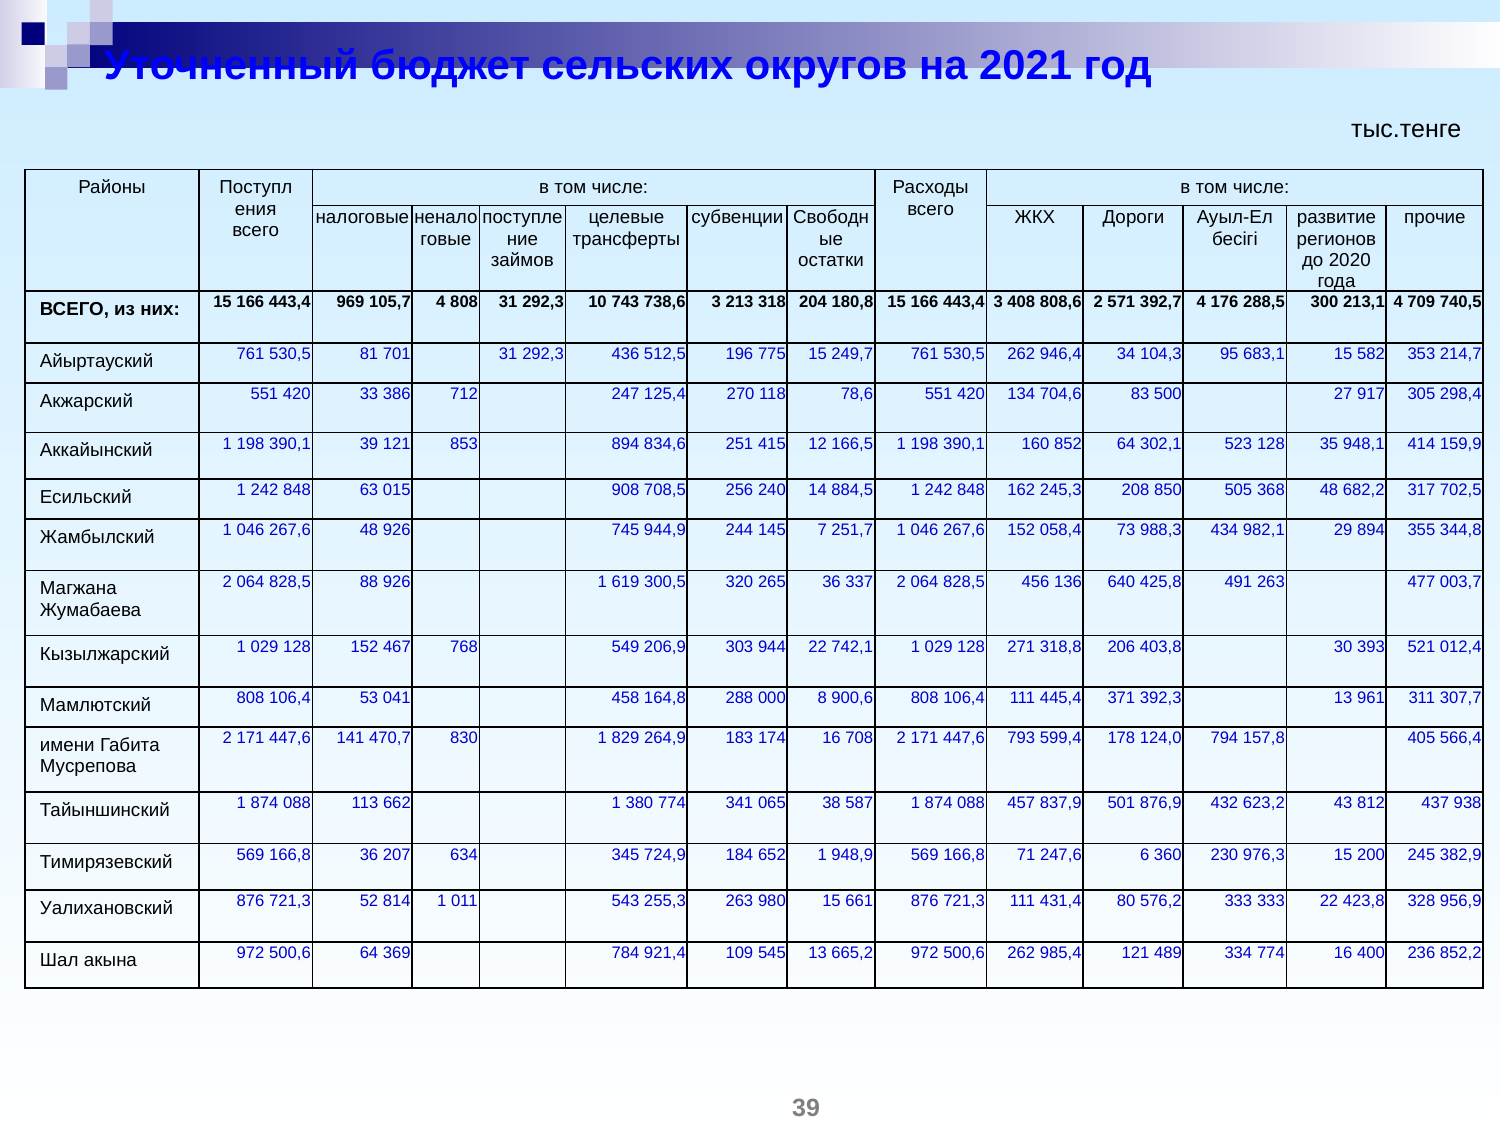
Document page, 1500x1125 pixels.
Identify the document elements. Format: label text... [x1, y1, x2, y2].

table_cell 22 742,1 [788, 636, 874, 686]
table_cell Дороги [1084, 206, 1182, 290]
table_cell 458 164,8 [566, 688, 686, 726]
table_cell 853 [413, 433, 479, 478]
table_cell 13 665,2 [788, 943, 874, 987]
table_cell 353 214,7 [1387, 344, 1482, 382]
table_cell 152 058,4 [987, 520, 1082, 570]
table_cell 3 408 808,6 [987, 292, 1082, 342]
table_cell 1 198 390,1 [876, 433, 986, 478]
table_cell 35 948,1 [1287, 433, 1385, 478]
table_cell [480, 480, 565, 518]
table_cell 794 157,8 [1184, 728, 1286, 791]
table_cell 8 900,6 [788, 688, 874, 726]
table_cell 48 682,2 [1287, 480, 1385, 518]
table_cell 456 136 [987, 571, 1082, 635]
text_box 39 [699, 1087, 913, 1125]
table_cell 1 029 128 [876, 636, 986, 686]
table_cell [413, 688, 479, 726]
table_cell 80 576,2 [1084, 891, 1182, 941]
table_cell 121 489 [1084, 943, 1182, 987]
table_cell [413, 571, 479, 635]
table_cell [480, 571, 565, 635]
table_cell Шал акына [26, 943, 198, 987]
table_cell 1 619 300,5 [566, 571, 686, 635]
table_cell 109 545 [688, 943, 786, 987]
table_cell 317 702,5 [1387, 480, 1482, 518]
table_cell 501 876,9 [1084, 793, 1182, 843]
table_cell 1 198 390,1 [200, 433, 312, 478]
table_cell 15 582 [1287, 344, 1385, 382]
table_cell 341 065 [688, 793, 786, 843]
table_cell Ауыл-Ел бесігі [1184, 206, 1286, 290]
table_cell [480, 636, 565, 686]
table_cell [480, 384, 565, 432]
table_header Расходы всего [876, 170, 986, 290]
table_cell [480, 943, 565, 987]
table_cell 83 500 [1084, 384, 1182, 432]
table_cell 303 944 [688, 636, 786, 686]
table_cell 457 837,9 [987, 793, 1082, 843]
table_cell 36 337 [788, 571, 874, 635]
table_cell 300 213,1 [1287, 292, 1385, 342]
table_cell Свободные остатки [788, 206, 874, 290]
table_cell 134 704,6 [987, 384, 1082, 432]
table_cell 95 683,1 [1184, 344, 1286, 382]
table_cell 13 961 [1287, 688, 1385, 726]
table_cell 288 000 [688, 688, 786, 726]
table_cell прочие [1387, 206, 1482, 290]
table_cell 2 571 392,7 [1084, 292, 1182, 342]
table_cell Тимирязевский [26, 844, 198, 889]
table_cell 334 774 [1184, 943, 1286, 987]
table_header Поступления всего [200, 170, 312, 290]
table_cell 808 106,4 [200, 688, 312, 726]
table_cell 152 467 [313, 636, 411, 686]
table_cell 328 956,9 [1387, 891, 1482, 941]
table_cell 543 255,3 [566, 891, 686, 941]
table_cell Уалихановский [26, 891, 198, 941]
table_cell [413, 520, 479, 570]
table_cell 244 145 [688, 520, 786, 570]
table_cell 30 393 [1287, 636, 1385, 686]
table_cell [480, 688, 565, 726]
table_cell 894 834,6 [566, 433, 686, 478]
table_cell 320 265 [688, 571, 786, 635]
table_cell 31 292,3 [480, 292, 565, 342]
table_cell 477 003,7 [1387, 571, 1482, 635]
table_cell 972 500,6 [200, 943, 312, 987]
table_cell 551 420 [200, 384, 312, 432]
table_cell 251 415 [688, 433, 786, 478]
table_cell целевые трансферты [566, 206, 686, 290]
table_cell Акжарский [26, 384, 198, 432]
table_cell 1 242 848 [200, 480, 312, 518]
table_cell [480, 891, 565, 941]
table_cell 405 566,4 [1387, 728, 1482, 791]
table_cell 262 946,4 [987, 344, 1082, 382]
table_cell 305 298,4 [1387, 384, 1482, 432]
table_cell 262 985,4 [987, 943, 1082, 987]
table_cell 29 894 [1287, 520, 1385, 570]
table_cell 162 245,3 [987, 480, 1082, 518]
table_cell 333 333 [1184, 891, 1286, 941]
table_cell 43 812 [1287, 793, 1385, 843]
table_cell 196 775 [688, 344, 786, 382]
table_cell Айыртауский [26, 344, 198, 382]
table_cell 183 174 [688, 728, 786, 791]
table_cell 1 874 088 [876, 793, 986, 843]
table_cell [480, 728, 565, 791]
table_cell 434 982,1 [1184, 520, 1286, 570]
table_cell 1 011 [413, 891, 479, 941]
text_box тыс.тенге [1312, 112, 1500, 143]
table_cell 53 041 [313, 688, 411, 726]
table_cell 34 104,3 [1084, 344, 1182, 382]
table_cell [1287, 571, 1385, 635]
table_cell 761 530,5 [876, 344, 986, 382]
table_cell 184 652 [688, 844, 786, 889]
table_header в том числе: [313, 170, 874, 205]
table_cell 808 106,4 [876, 688, 986, 726]
table_cell 345 724,9 [566, 844, 686, 889]
table_cell 12 166,5 [788, 433, 874, 478]
table_cell 15 249,7 [788, 344, 874, 382]
table_cell 1 242 848 [876, 480, 986, 518]
table_cell Магжана Жумабаева [26, 571, 198, 635]
table_cell 908 708,5 [566, 480, 686, 518]
table_cell 4 808 [413, 292, 479, 342]
table_cell 16 708 [788, 728, 874, 791]
table_cell Кызылжарский [26, 636, 198, 686]
table_cell 634 [413, 844, 479, 889]
table_cell 371 392,3 [1084, 688, 1182, 726]
table_cell 247 125,4 [566, 384, 686, 432]
table_cell 2 171 447,6 [200, 728, 312, 791]
table_cell [1287, 728, 1385, 791]
table_cell 569 166,8 [200, 844, 312, 889]
table_cell 206 403,8 [1084, 636, 1182, 686]
table_cell 969 105,7 [313, 292, 411, 342]
table_cell 414 159,9 [1387, 433, 1482, 478]
table_cell поступление займов [480, 206, 565, 290]
table_cell [480, 433, 565, 478]
table_cell ВСЕГО, из них: [26, 292, 198, 342]
table_cell 551 420 [876, 384, 986, 432]
table_cell Тайыншинский [26, 793, 198, 843]
table_cell 876 721,3 [200, 891, 312, 941]
table_cell [480, 520, 565, 570]
table_cell 14 884,5 [788, 480, 874, 518]
table_cell 569 166,8 [876, 844, 986, 889]
table_cell развитие регионов до 2020 года [1287, 206, 1385, 290]
table_cell Есильский [26, 480, 198, 518]
table_cell 52 814 [313, 891, 411, 941]
table_cell 1 948,9 [788, 844, 874, 889]
table_cell 4 176 288,5 [1184, 292, 1286, 342]
table_cell [413, 480, 479, 518]
table_cell 437 938 [1387, 793, 1482, 843]
table_cell 712 [413, 384, 479, 432]
table_header Районы [26, 170, 198, 290]
table_cell 36 207 [313, 844, 411, 889]
table_cell 81 701 [313, 344, 411, 382]
table_cell [1184, 636, 1286, 686]
table_cell 263 980 [688, 891, 786, 941]
table_cell 78,6 [788, 384, 874, 432]
table_cell 38 587 [788, 793, 874, 843]
table_cell 2 064 828,5 [200, 571, 312, 635]
table_cell 16 400 [1287, 943, 1385, 987]
table_cell 311 307,7 [1387, 688, 1482, 726]
table_cell 10 743 738,6 [566, 292, 686, 342]
table_cell Мамлютский [26, 688, 198, 726]
table_cell 1 046 267,6 [876, 520, 986, 570]
table_cell 71 247,6 [987, 844, 1082, 889]
title Уточненный бюджет сельских округов на 2021 год [84, 0, 1500, 200]
table_cell [1184, 688, 1286, 726]
table_cell 2 064 828,5 [876, 571, 986, 635]
table_cell 1 829 264,9 [566, 728, 686, 791]
table_cell 113 662 [313, 793, 411, 843]
table_cell 15 166 443,4 [200, 292, 312, 342]
table_cell [480, 844, 565, 889]
table_cell 784 921,4 [566, 943, 686, 987]
table_cell 160 852 [987, 433, 1082, 478]
table_cell [480, 793, 565, 843]
table_cell 15 200 [1287, 844, 1385, 889]
table_cell 505 368 [1184, 480, 1286, 518]
table_cell 256 240 [688, 480, 786, 518]
table_cell 355 344,8 [1387, 520, 1482, 570]
table_cell налоговые [313, 206, 411, 290]
table_cell 793 599,4 [987, 728, 1082, 791]
table_cell 204 180,8 [788, 292, 874, 342]
table_cell 27 917 [1287, 384, 1385, 432]
table_cell 1 046 267,6 [200, 520, 312, 570]
table_cell 178 124,0 [1084, 728, 1182, 791]
table_cell 1 874 088 [200, 793, 312, 843]
table_cell 22 423,8 [1287, 891, 1385, 941]
table_cell 111 445,4 [987, 688, 1082, 726]
table_cell 15 661 [788, 891, 874, 941]
table_cell 549 206,9 [566, 636, 686, 686]
table_cell 63 015 [313, 480, 411, 518]
table_cell 432 623,2 [1184, 793, 1286, 843]
table_cell 48 926 [313, 520, 411, 570]
table_cell 491 263 [1184, 571, 1286, 635]
table_cell 245 382,9 [1387, 844, 1482, 889]
table_cell 15 166 443,4 [876, 292, 986, 342]
table_cell [413, 344, 479, 382]
table_cell 876 721,3 [876, 891, 986, 941]
table_cell 111 431,4 [987, 891, 1082, 941]
table_cell 972 500,6 [876, 943, 986, 987]
table_cell 3 213 318 [688, 292, 786, 342]
table_cell 141 470,7 [313, 728, 411, 791]
table_cell 271 318,8 [987, 636, 1082, 686]
table_cell [1184, 384, 1286, 432]
table_cell 6 360 [1084, 844, 1182, 889]
table_cell имени Габита Мусрепова [26, 728, 198, 791]
table_cell 31 292,3 [480, 344, 565, 382]
table_header в том числе: [987, 170, 1482, 205]
table_cell субвенции [688, 206, 786, 290]
table_cell [413, 943, 479, 987]
table_cell 830 [413, 728, 479, 791]
table_cell 523 128 [1184, 433, 1286, 478]
table_cell неналоговые [413, 206, 479, 290]
table_cell Жамбылский [26, 520, 198, 570]
table_cell 33 386 [313, 384, 411, 432]
table_cell 64 302,1 [1084, 433, 1182, 478]
table_cell 39 121 [313, 433, 411, 478]
table_cell 436 512,5 [566, 344, 686, 382]
table_cell 1 029 128 [200, 636, 312, 686]
table_cell 761 530,5 [200, 344, 312, 382]
table_cell Аккайынский [26, 433, 198, 478]
table_cell 1 380 774 [566, 793, 686, 843]
table_cell 521 012,4 [1387, 636, 1482, 686]
table_cell ЖКХ [987, 206, 1082, 290]
table_cell 208 850 [1084, 480, 1182, 518]
table_cell 768 [413, 636, 479, 686]
table_cell 745 944,9 [566, 520, 686, 570]
table_cell 230 976,3 [1184, 844, 1286, 889]
table_cell 2 171 447,6 [876, 728, 986, 791]
table_cell 4 709 740,5 [1387, 292, 1482, 342]
table_cell 7 251,7 [788, 520, 874, 570]
table_cell 640 425,8 [1084, 571, 1182, 635]
table_cell 270 118 [688, 384, 786, 432]
table_cell 73 988,3 [1084, 520, 1182, 570]
table_cell 64 369 [313, 943, 411, 987]
table_cell 236 852,2 [1387, 943, 1482, 987]
table_cell [413, 793, 479, 843]
table_cell 88 926 [313, 571, 411, 635]
